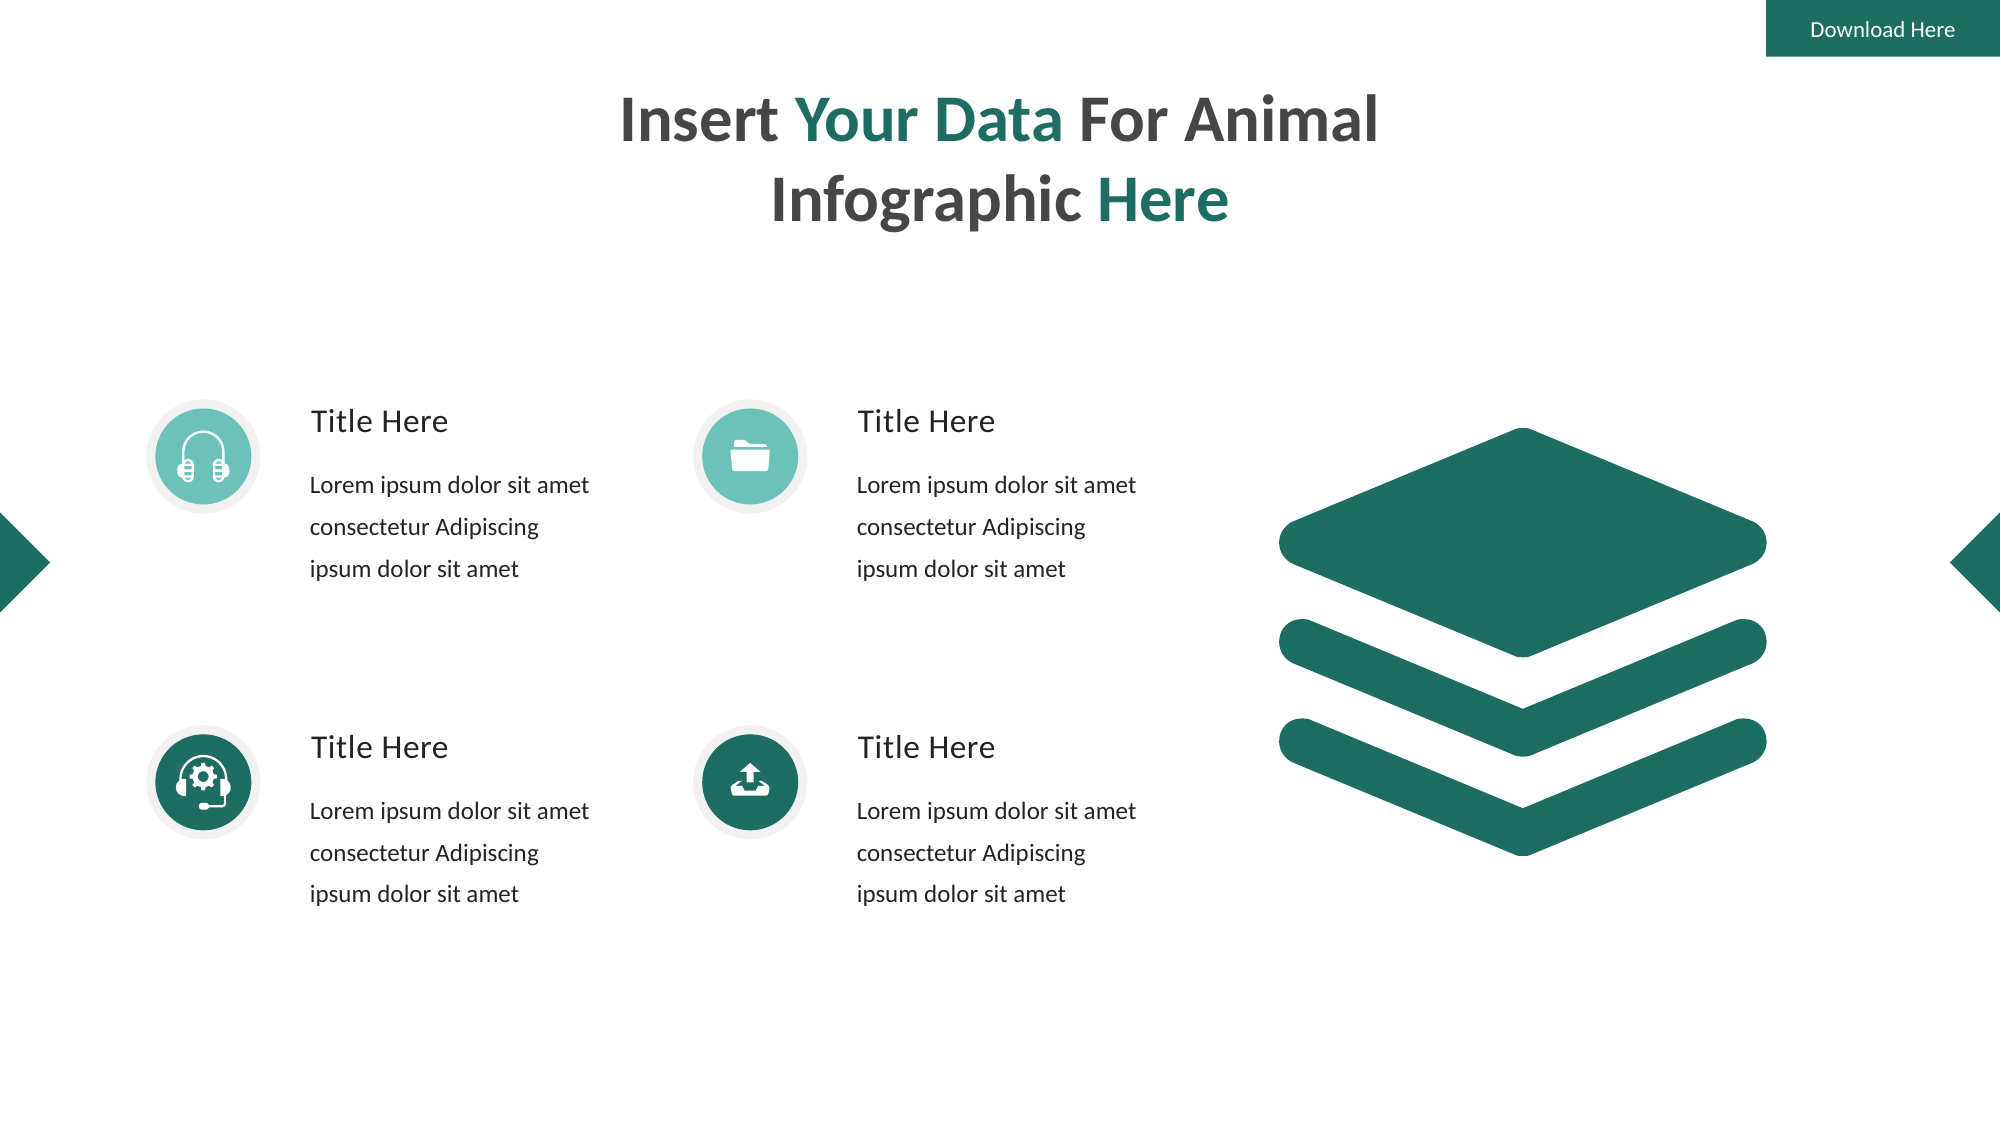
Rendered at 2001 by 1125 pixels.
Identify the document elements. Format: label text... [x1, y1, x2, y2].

text_box Title Here [296, 392, 464, 447]
text_box [145, 724, 262, 841]
text_box Insert Your Data For Animal Infographic Here [505, 67, 1495, 243]
text_box [1279, 718, 1767, 857]
text_box [0, 510, 52, 615]
text_box Title Here [843, 718, 1011, 773]
text_box [692, 398, 809, 515]
text_box Download Here [1765, 0, 2000, 58]
text_box Lorem ipsum dolor sit amet consectetur Adipiscing ipsum dolor sit amet [295, 449, 612, 590]
text_box Lorem ipsum dolor sit amet consectetur Adipiscing ipsum dolor sit amet [842, 449, 1158, 590]
text_box Lorem ipsum dolor sit amet consectetur Adipiscing ipsum dolor sit amet [842, 774, 1158, 916]
text_box [730, 449, 770, 472]
text_box [734, 439, 767, 447]
text_box [154, 407, 253, 506]
text_box [692, 724, 809, 841]
text_box [177, 430, 230, 483]
text_box Title Here [843, 392, 1011, 447]
text_box [154, 733, 253, 832]
text_box Lorem ipsum dolor sit amet consectetur Adipiscing ipsum dolor sit amet [295, 774, 612, 916]
text_box [145, 398, 262, 515]
text_box [739, 762, 761, 783]
text_box [1279, 619, 1767, 757]
text_box [701, 733, 800, 832]
text_box Title Here [296, 718, 464, 773]
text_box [175, 754, 231, 810]
text_box [1279, 428, 1767, 658]
text_box [701, 407, 800, 506]
text_box [1948, 510, 2000, 615]
text_box [730, 780, 770, 796]
